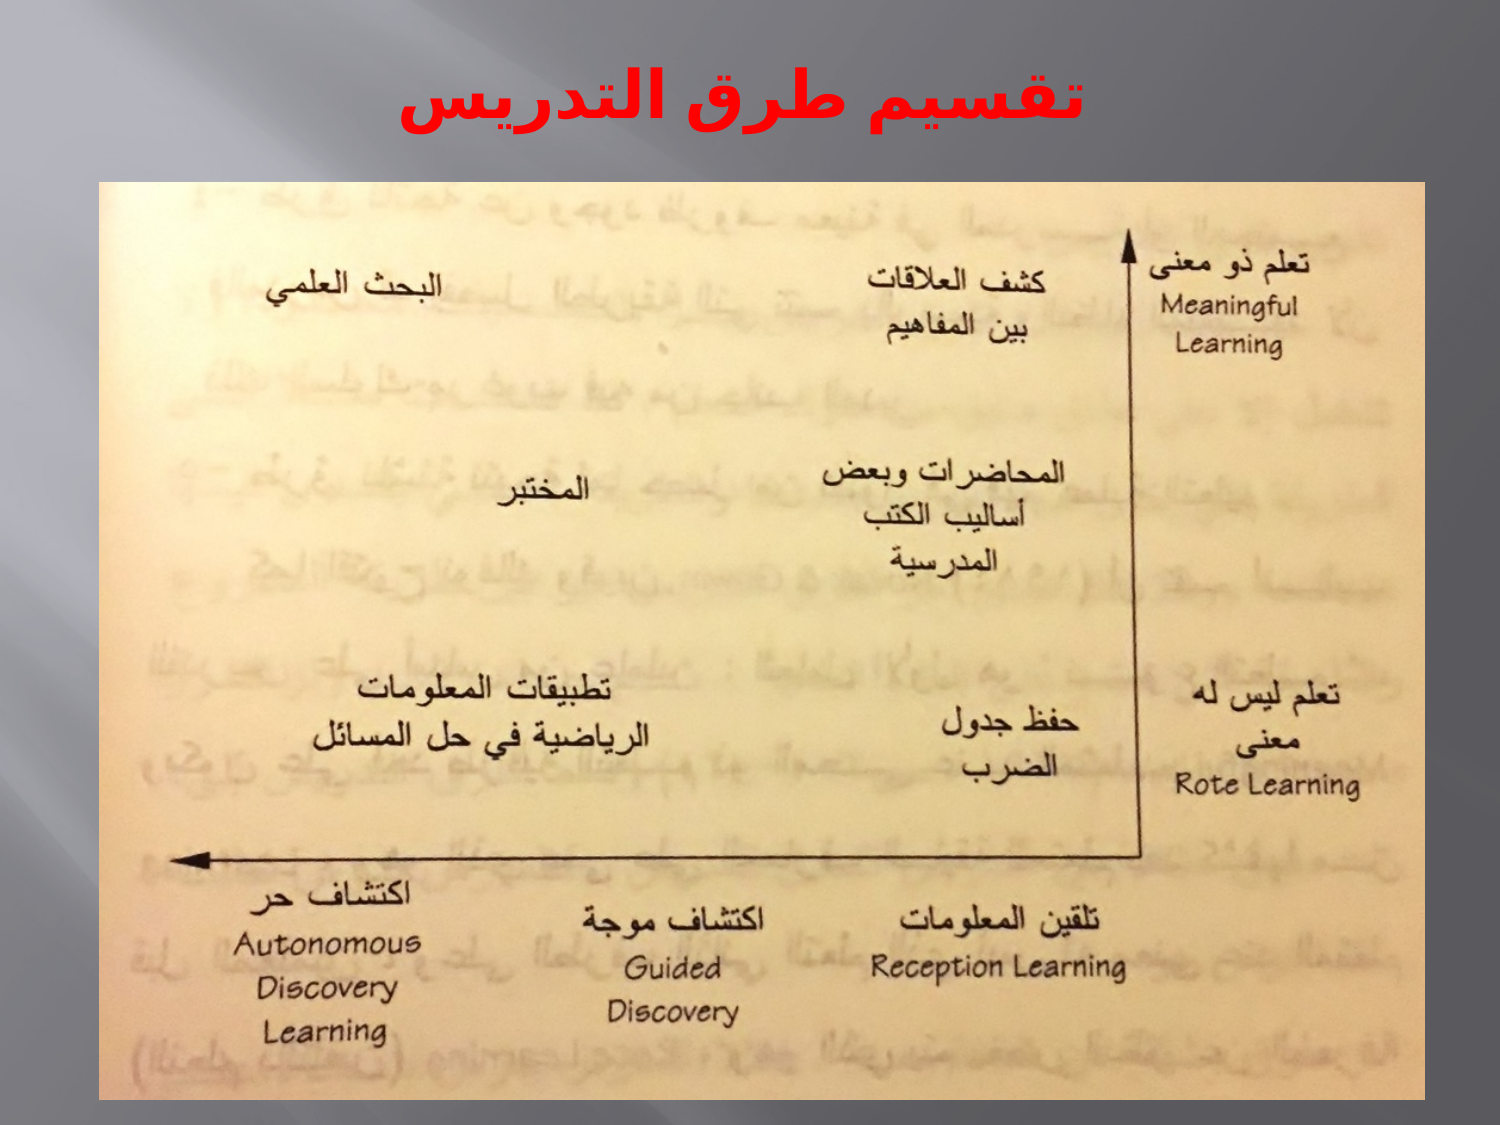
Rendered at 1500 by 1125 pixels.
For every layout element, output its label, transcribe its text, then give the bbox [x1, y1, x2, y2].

picture [99, 182, 1426, 1101]
title تقسيم طرق التدريس [104, 37, 1380, 133]
